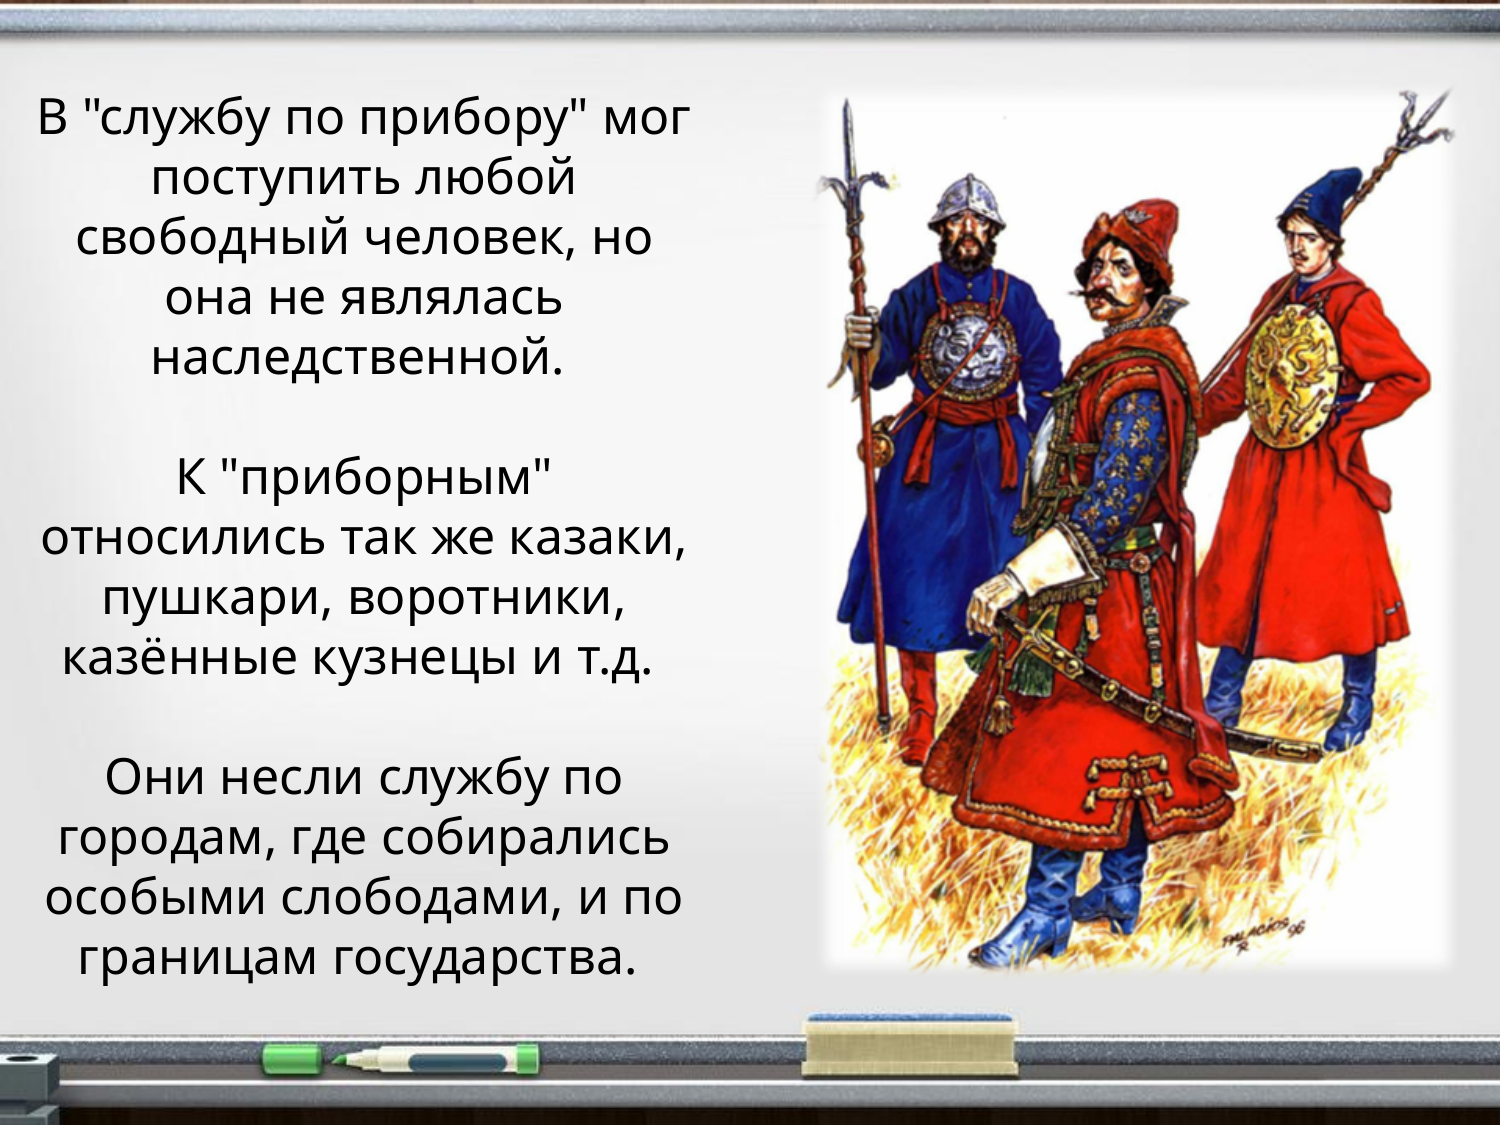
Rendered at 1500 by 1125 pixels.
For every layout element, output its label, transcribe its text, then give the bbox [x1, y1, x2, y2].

picture [0, 0, 1500, 1125]
text_box В "службу по прибору" мог поступить любой свободный человек, но она не являлась наследственной. К "приборным" относились так же казаки, пушкари, воротники, казённые кузнецы и т.д. Они несли службу по городам, где собирались особыми слободами, и по границам государства. [21, 77, 707, 992]
